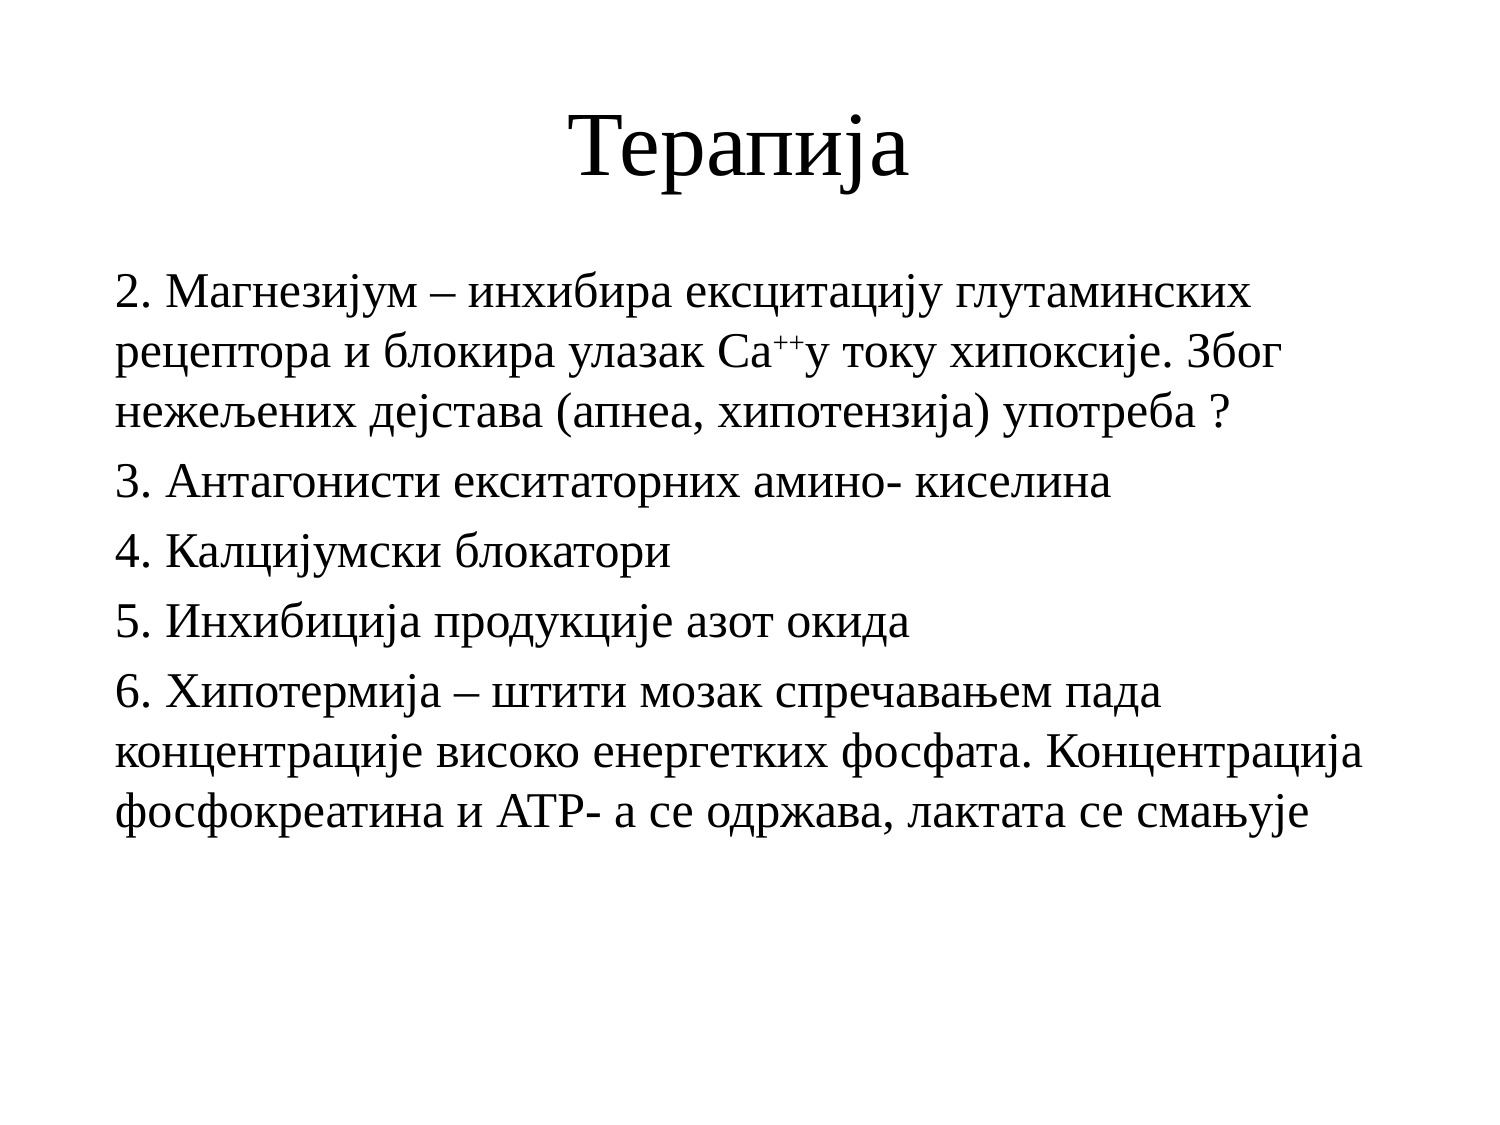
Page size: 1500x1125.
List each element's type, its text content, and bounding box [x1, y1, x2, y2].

title Терапија [75, 45, 1425, 233]
list 2. Магнезијум – инхибира ексцитацију глутаминских рецептора и блокира улазак Ca++у току хипоксије. Због нежељених дејстава (апнеа, хипотензија) употреба ? 3. Антагонисти екситаторних амино- киселина 4. Калцијумски блокатори 5. Инхибиција продукције азот окида 6. Хипотермија – штити мозак спречавањем пада концентрације високо енергетких фосфата. Концентрација фосфокреатина и ATP- а се одржава, лактата се смањује [99, 249, 1450, 993]
